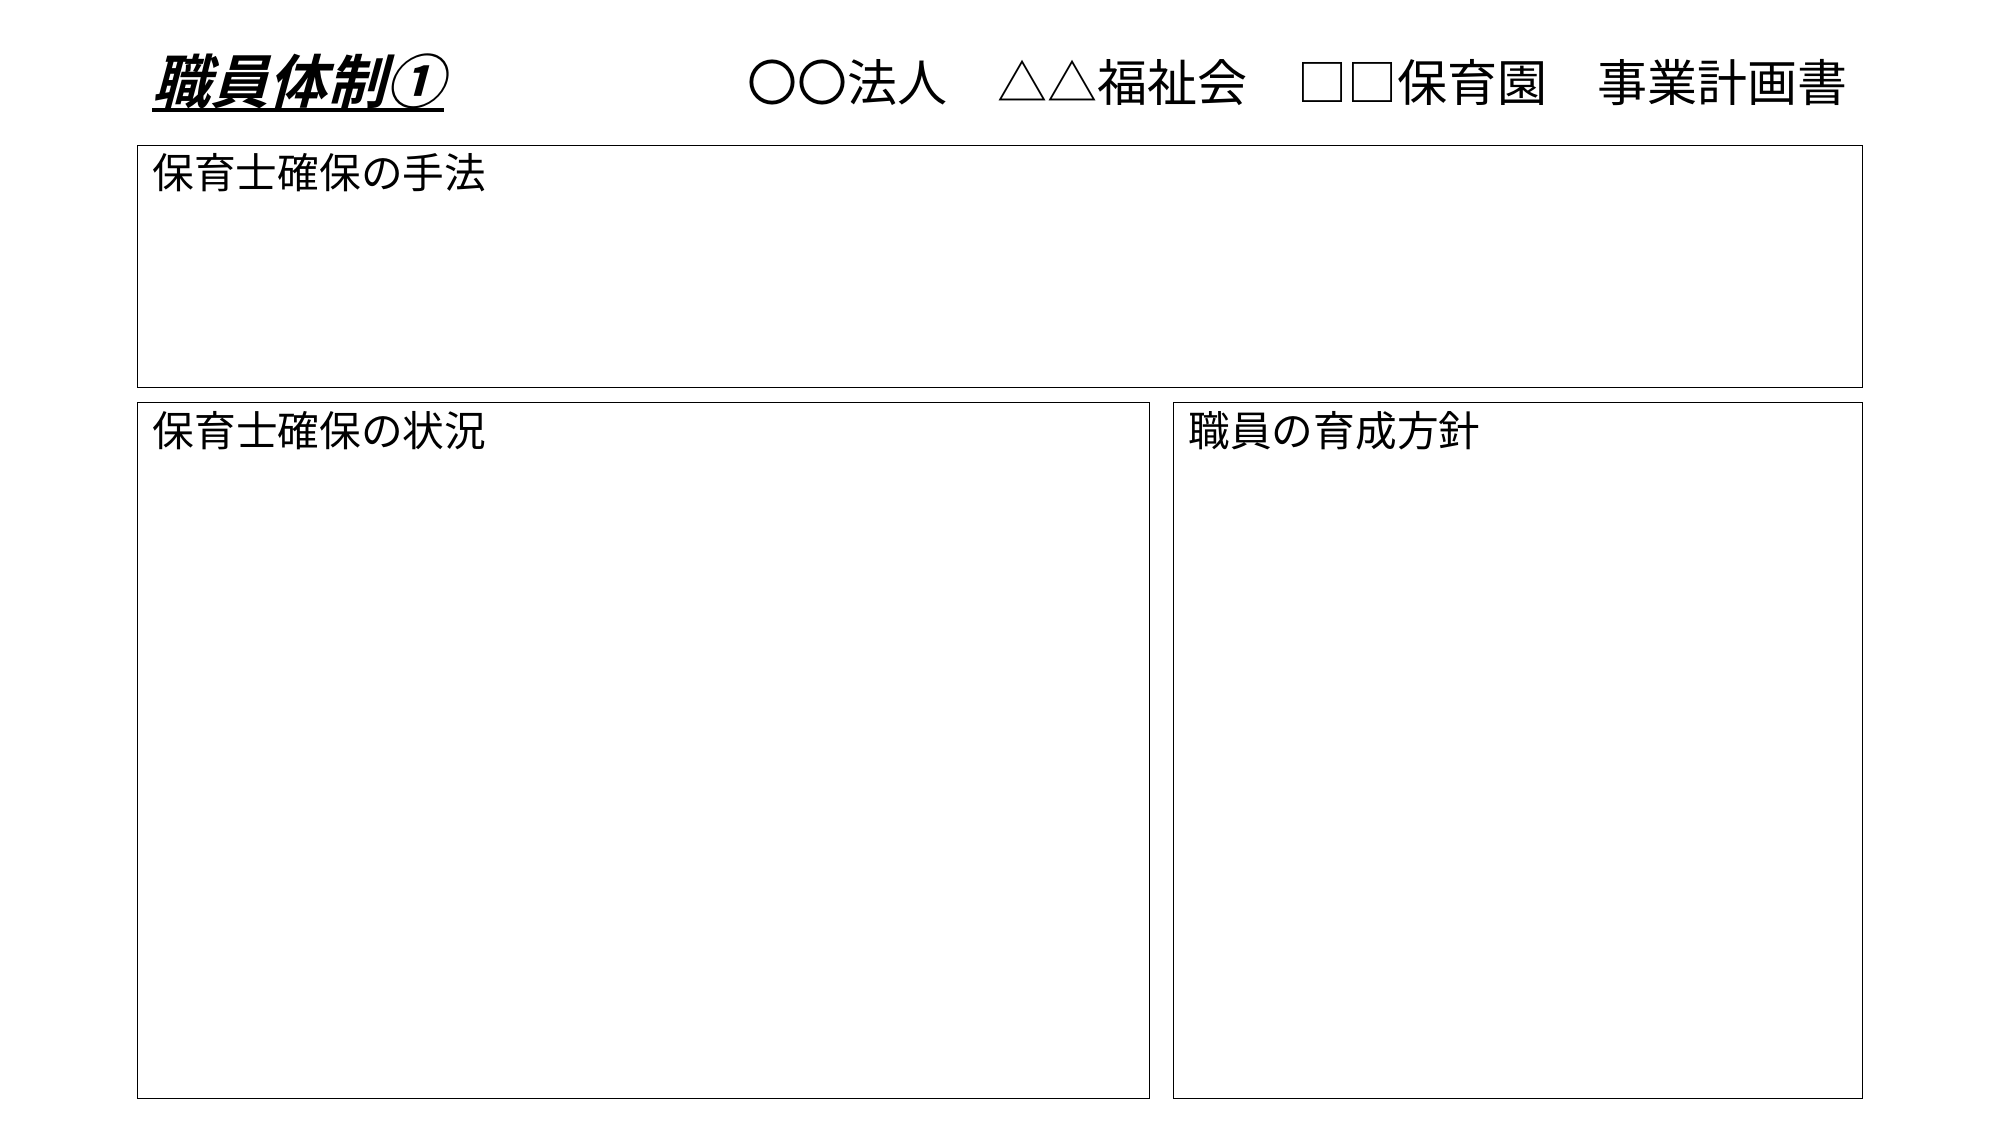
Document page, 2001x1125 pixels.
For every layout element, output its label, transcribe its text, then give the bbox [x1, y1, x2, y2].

title 〇〇法人 △△福祉会 □□保育園 事業計画書 [456, 24, 1863, 146]
text_box 保育士確保の状況 [137, 402, 1150, 1099]
list 保育士確保の手法 [137, 146, 1863, 388]
text_box 職員体制➀ [137, 24, 456, 146]
text_box 職員の育成方針 [1173, 402, 1863, 1099]
